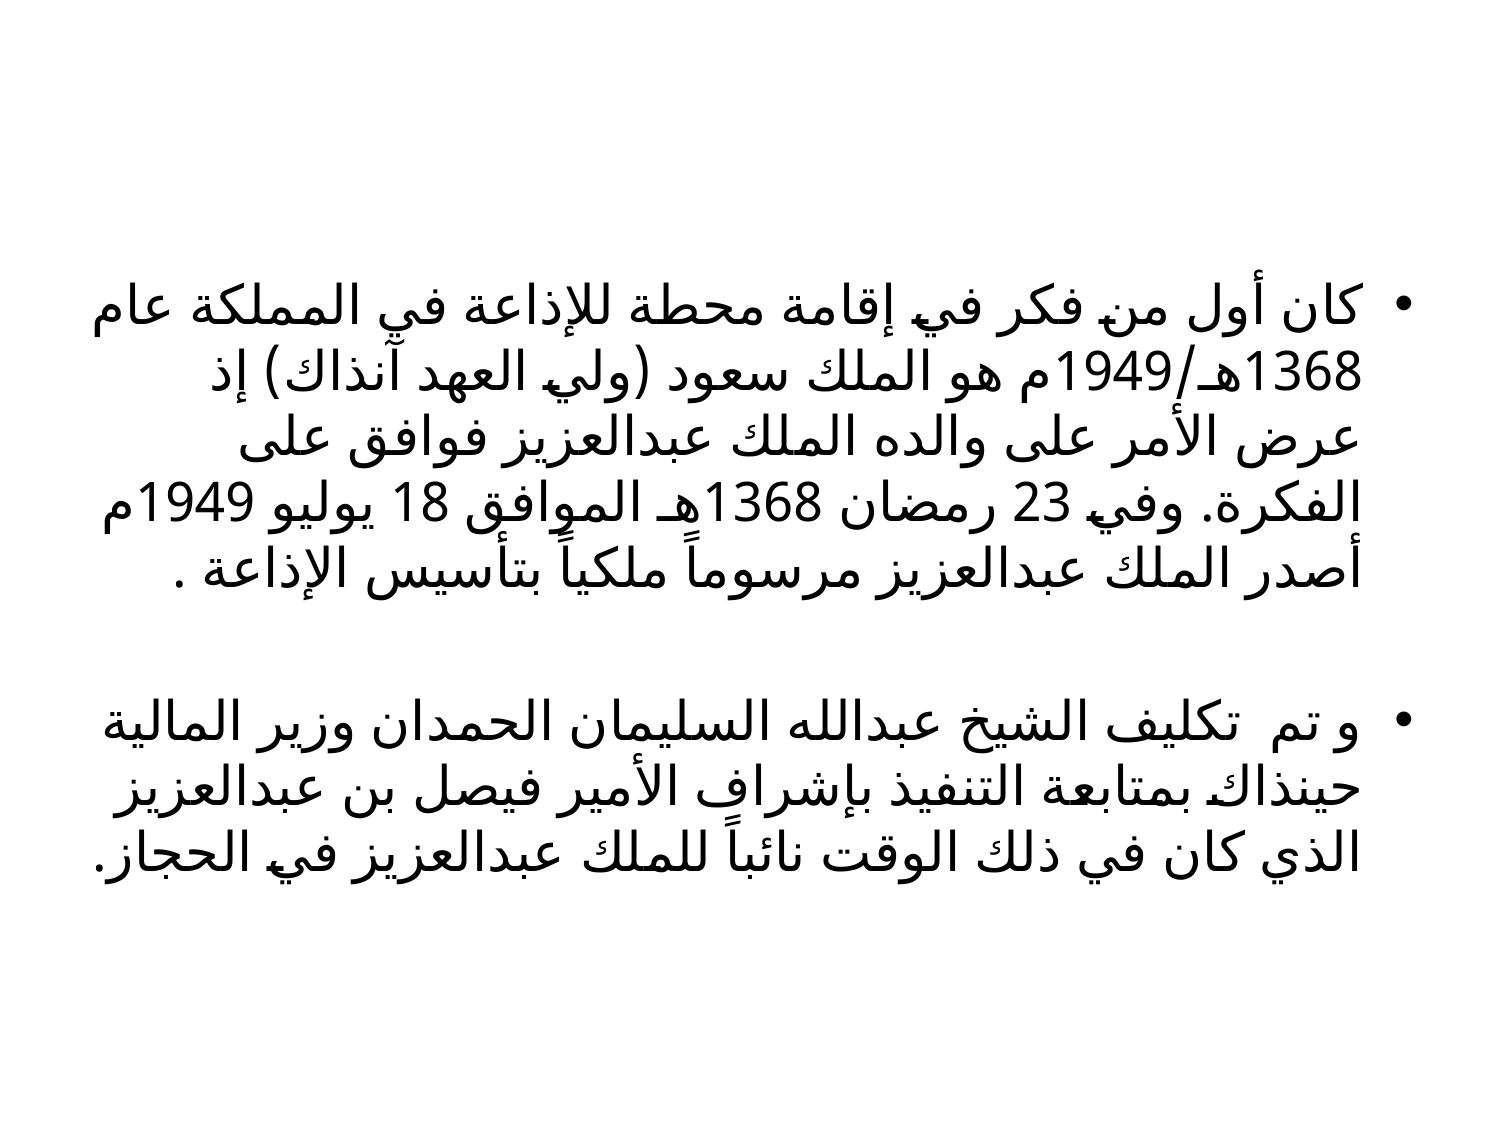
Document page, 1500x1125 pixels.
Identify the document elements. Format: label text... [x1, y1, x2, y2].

list كان أول من فكر في إقامة محطة للإذاعة في المملكة عام 1368هـ/1949م هو الملك سعود (ولي العهد آنذاك) إذ عرض الأمر على والده الملك عبدالعزيز فوافق على الفكرة. وفي 23 رمضان 1368هـ الموافق 18 يوليو 1949م أصدر الملك عبدالعزيز مرسوماً ملكياً بتأسيس الإذاعة . و تم تكليف الشيخ عبدالله السليمان الحمدان وزير المالية حينذاك بمتابعة التنفيذ بإشراف الأمير فيصل بن عبدالعزيز الذي كان في ذلك الوقت نائباً للملك عبدالعزيز في الحجاز. [75, 262, 1425, 1005]
